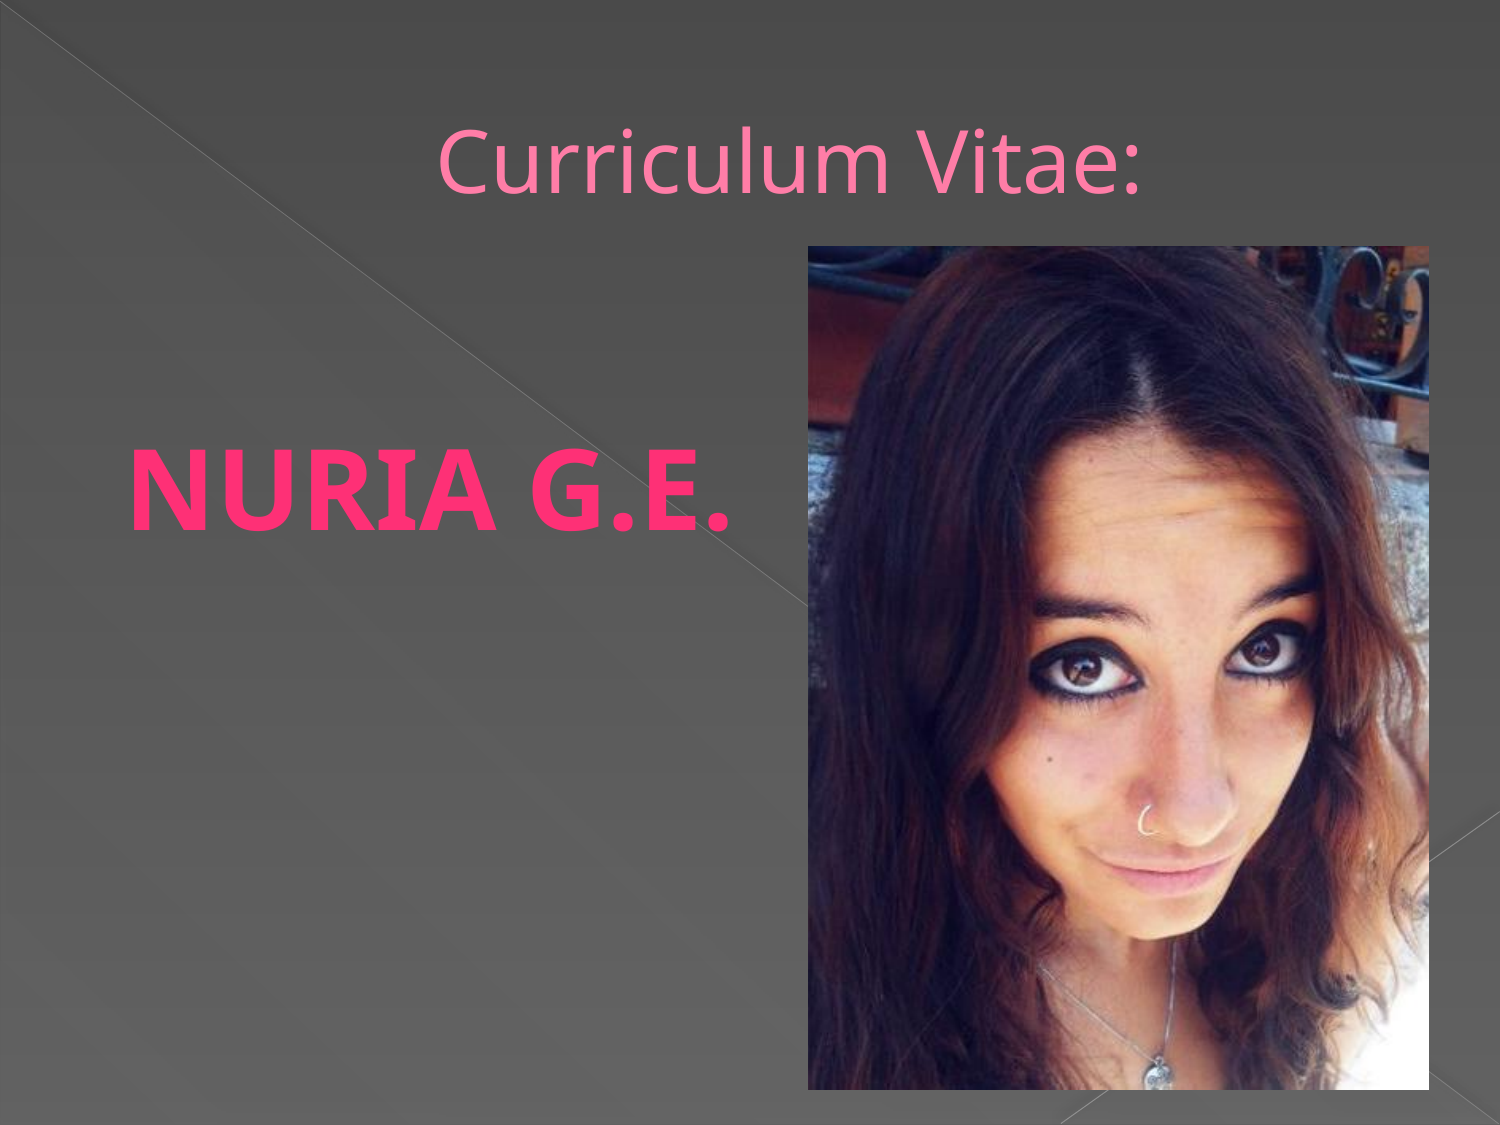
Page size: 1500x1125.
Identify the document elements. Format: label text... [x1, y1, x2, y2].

text_box Nuria G.E. [70, 410, 790, 561]
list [808, 245, 1429, 1091]
title Curriculum Vitae: [75, 43, 1425, 274]
